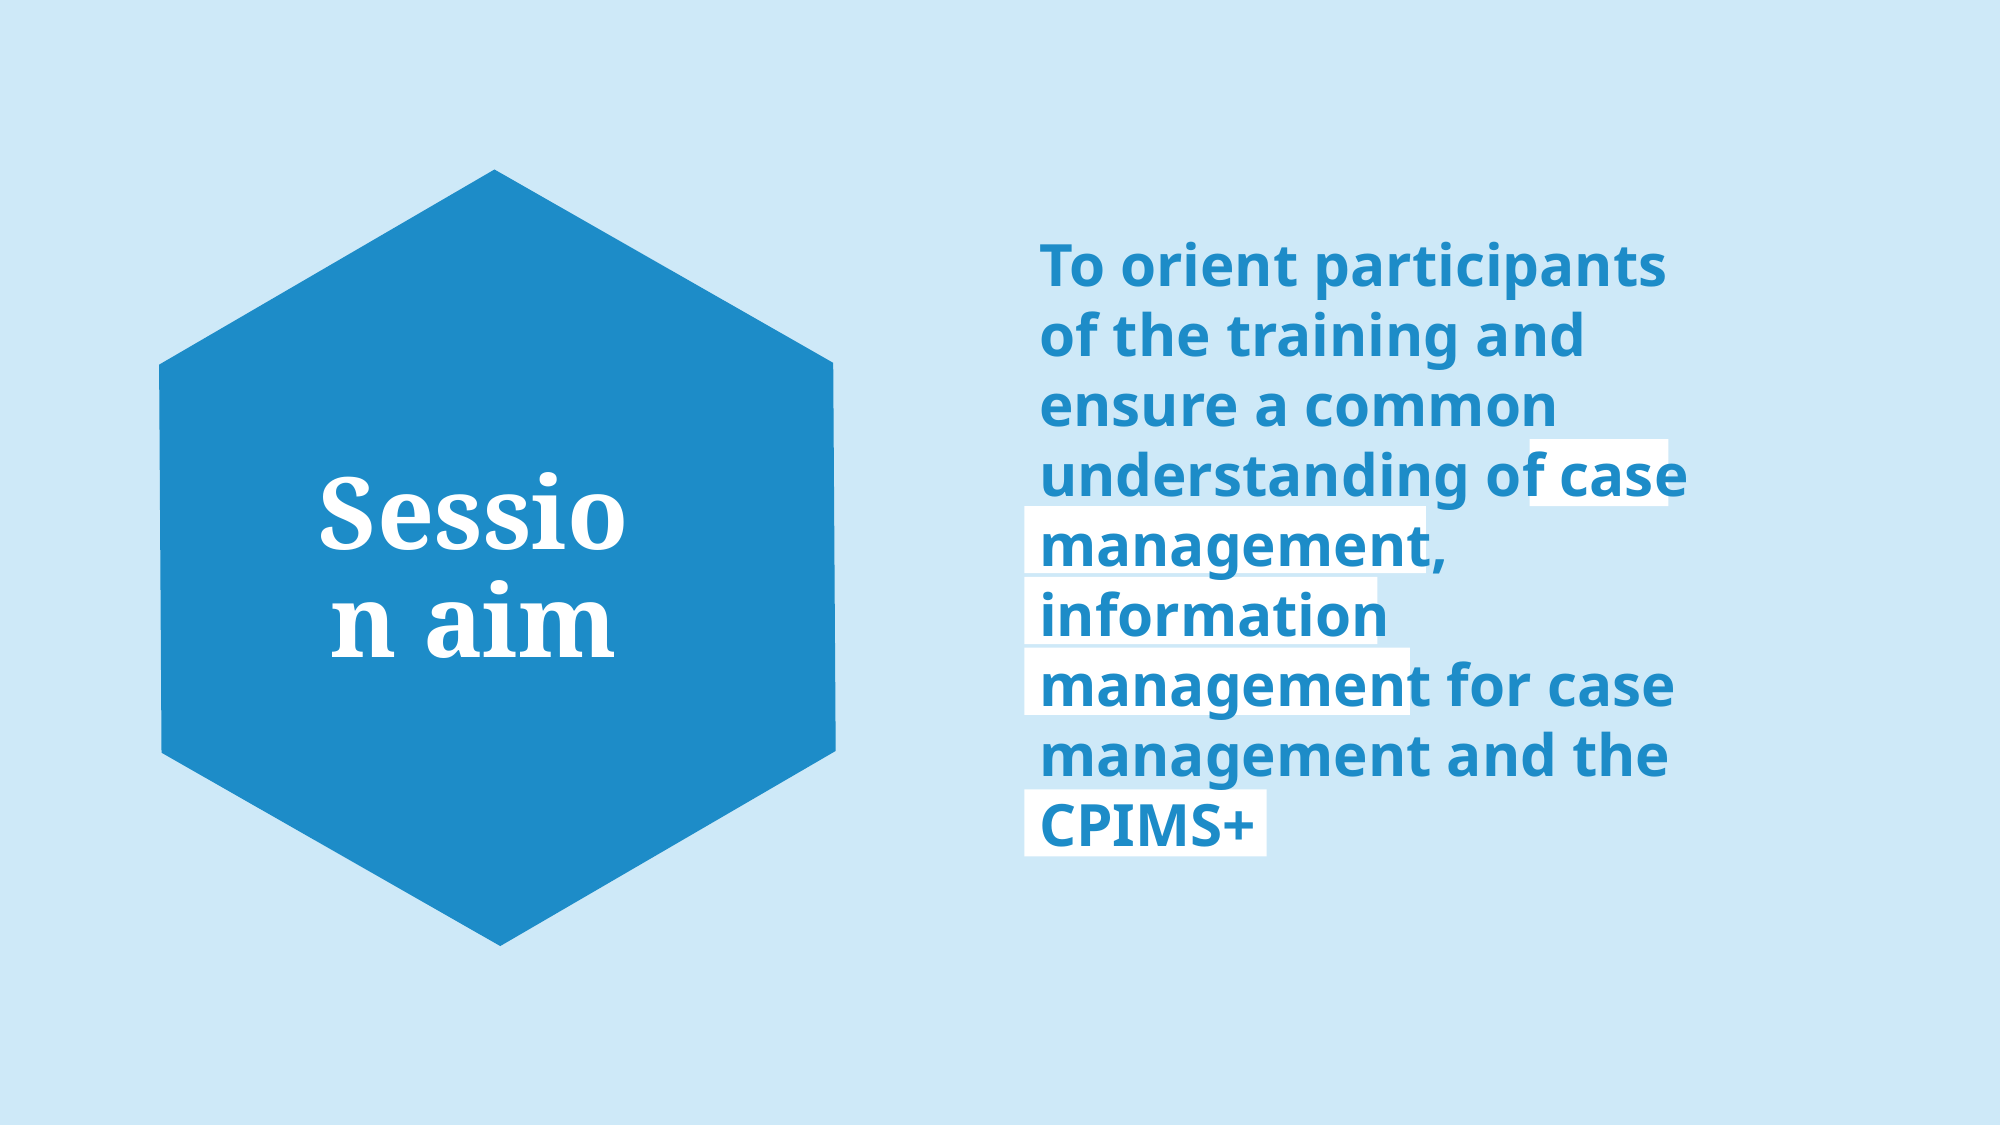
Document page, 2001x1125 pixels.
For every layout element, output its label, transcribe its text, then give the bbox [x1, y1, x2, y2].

text_box To orient participants of the training and ensure a common understanding of case management, information management for case management and the CPIMS+ [1024, 220, 1715, 865]
title Session aim [285, 524, 662, 617]
